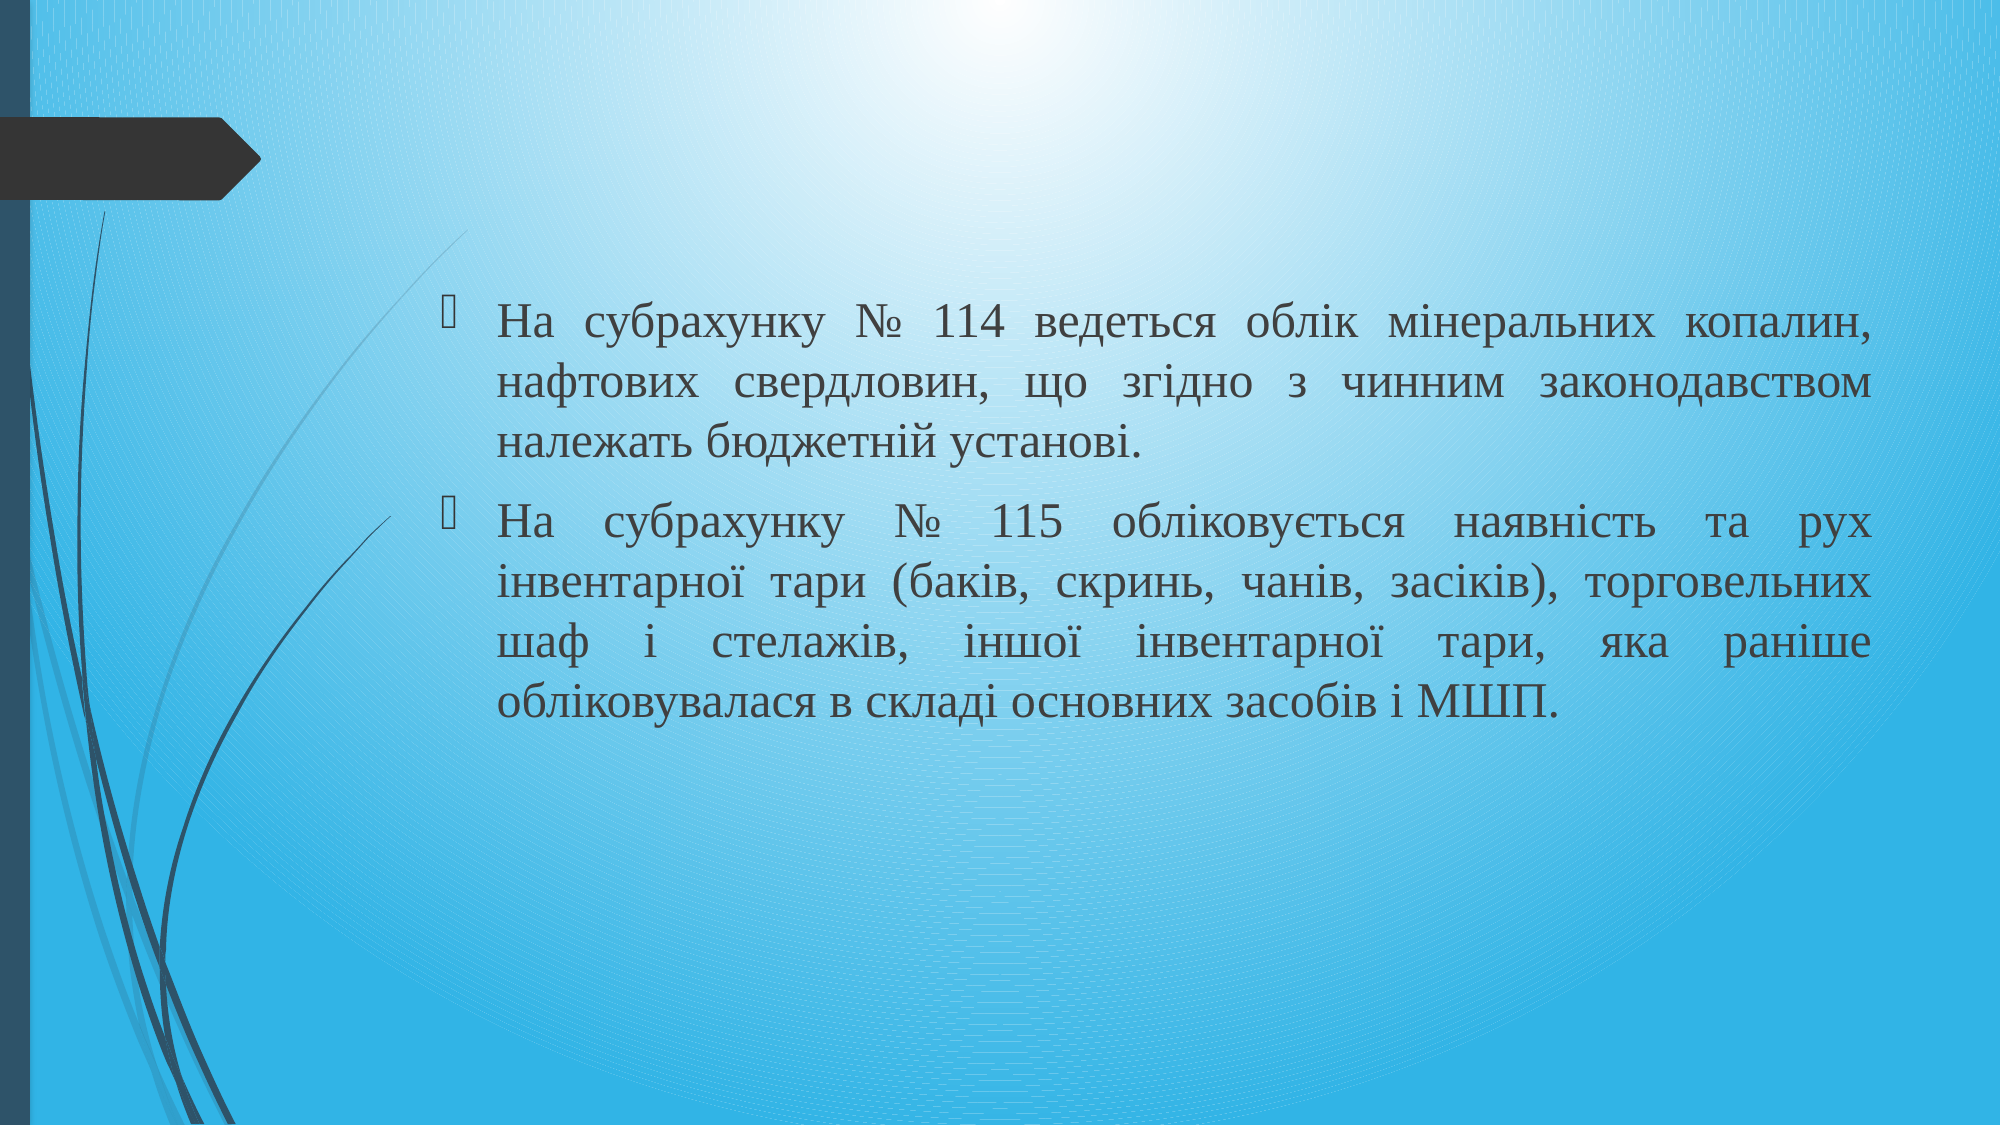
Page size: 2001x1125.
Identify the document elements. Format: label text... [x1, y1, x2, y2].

list На субрахунку № 114 ведеться облік мінеральних копалин, нафтових свердловин, що згідно з чинним законодавством належать бюджетній установі. На субрахунку № 115 обліковується наявність та рух інвентарної тари (баків, скринь, чанів, засіків), торговельних шаф і стелажів, іншої інвентарної тари, яка раніше обліковувалася в складі основних засобів і МШП. [425, 279, 1888, 900]
